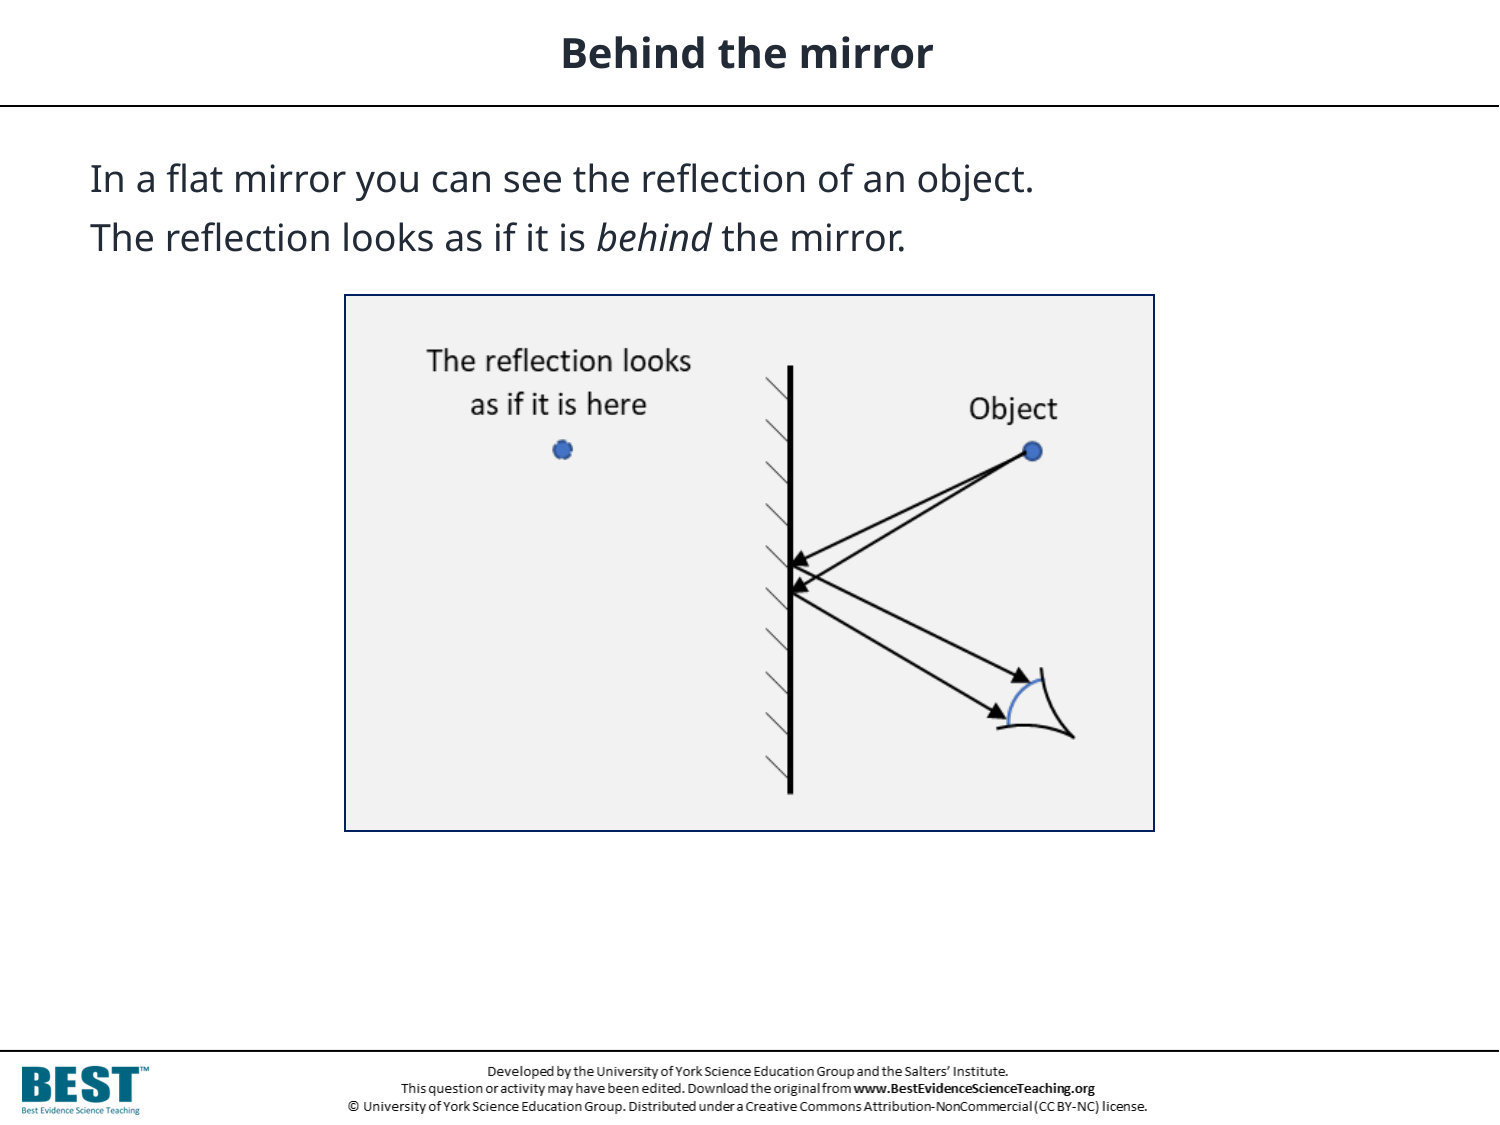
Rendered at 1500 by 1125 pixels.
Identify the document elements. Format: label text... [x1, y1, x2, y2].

text_box Behind the mirror [23, 4, 1471, 99]
picture [0, 105, 1500, 1125]
